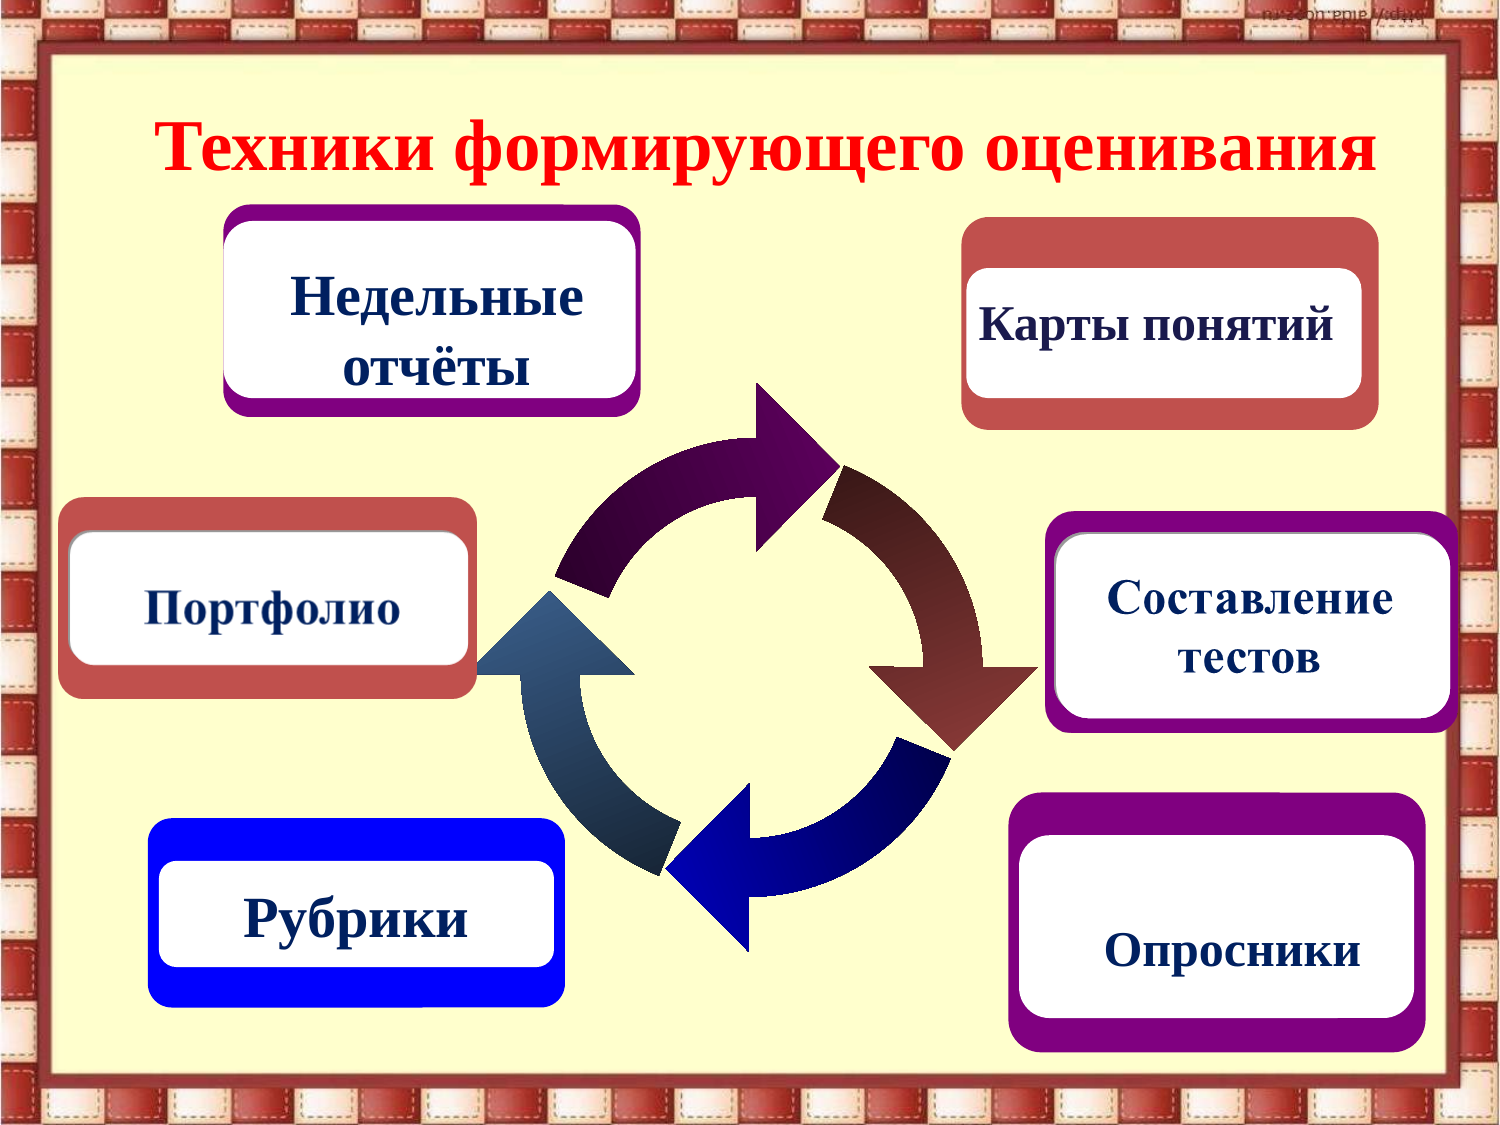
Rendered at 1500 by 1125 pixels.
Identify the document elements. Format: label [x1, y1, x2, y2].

text_box [520, 437, 984, 898]
picture [0, 0, 1500, 1125]
